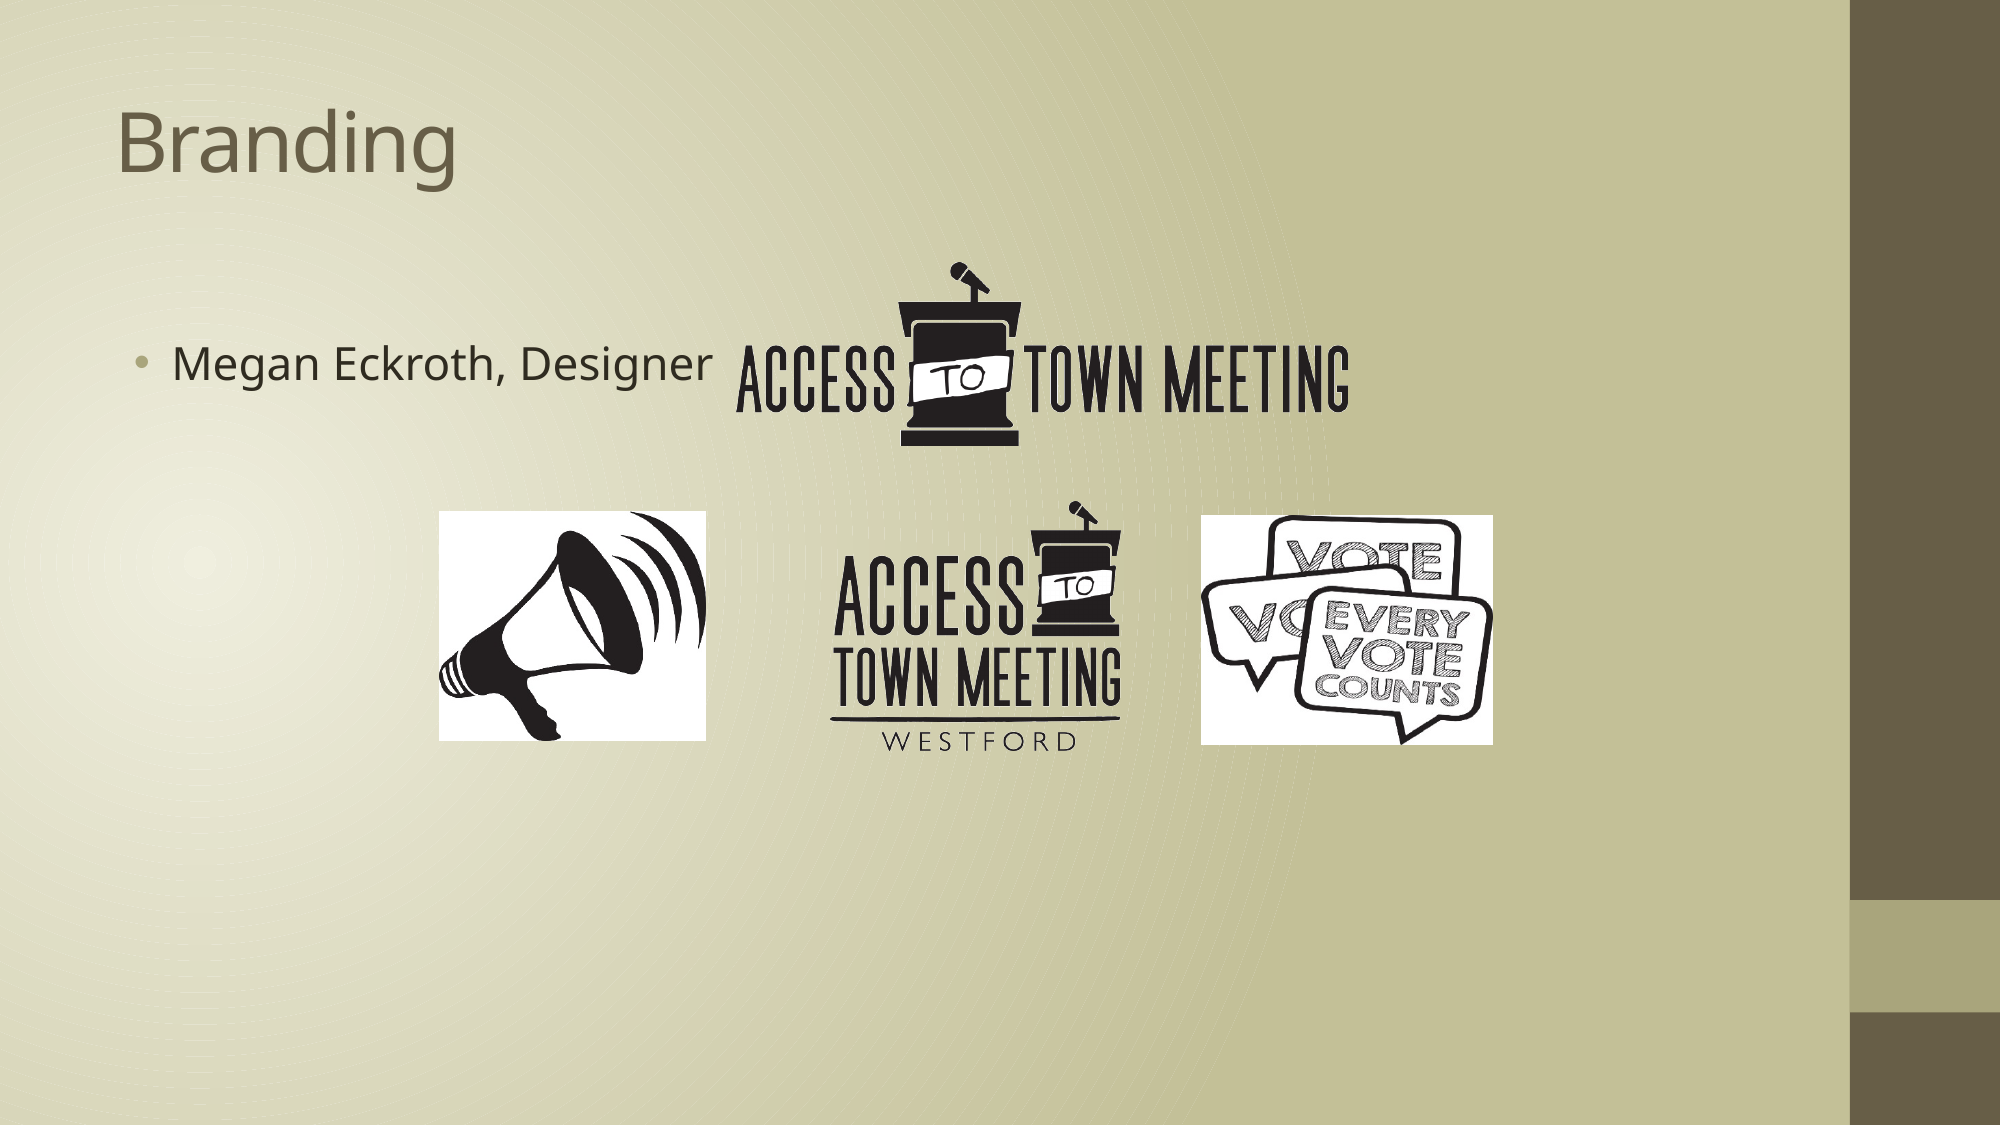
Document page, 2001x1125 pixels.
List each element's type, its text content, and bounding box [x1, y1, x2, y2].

picture [1200, 514, 1494, 746]
list Megan Eckroth, Designer [99, 262, 1767, 1050]
picture [829, 500, 1121, 751]
picture [735, 261, 1348, 446]
picture [439, 510, 707, 741]
title Branding [99, 45, 1767, 233]
